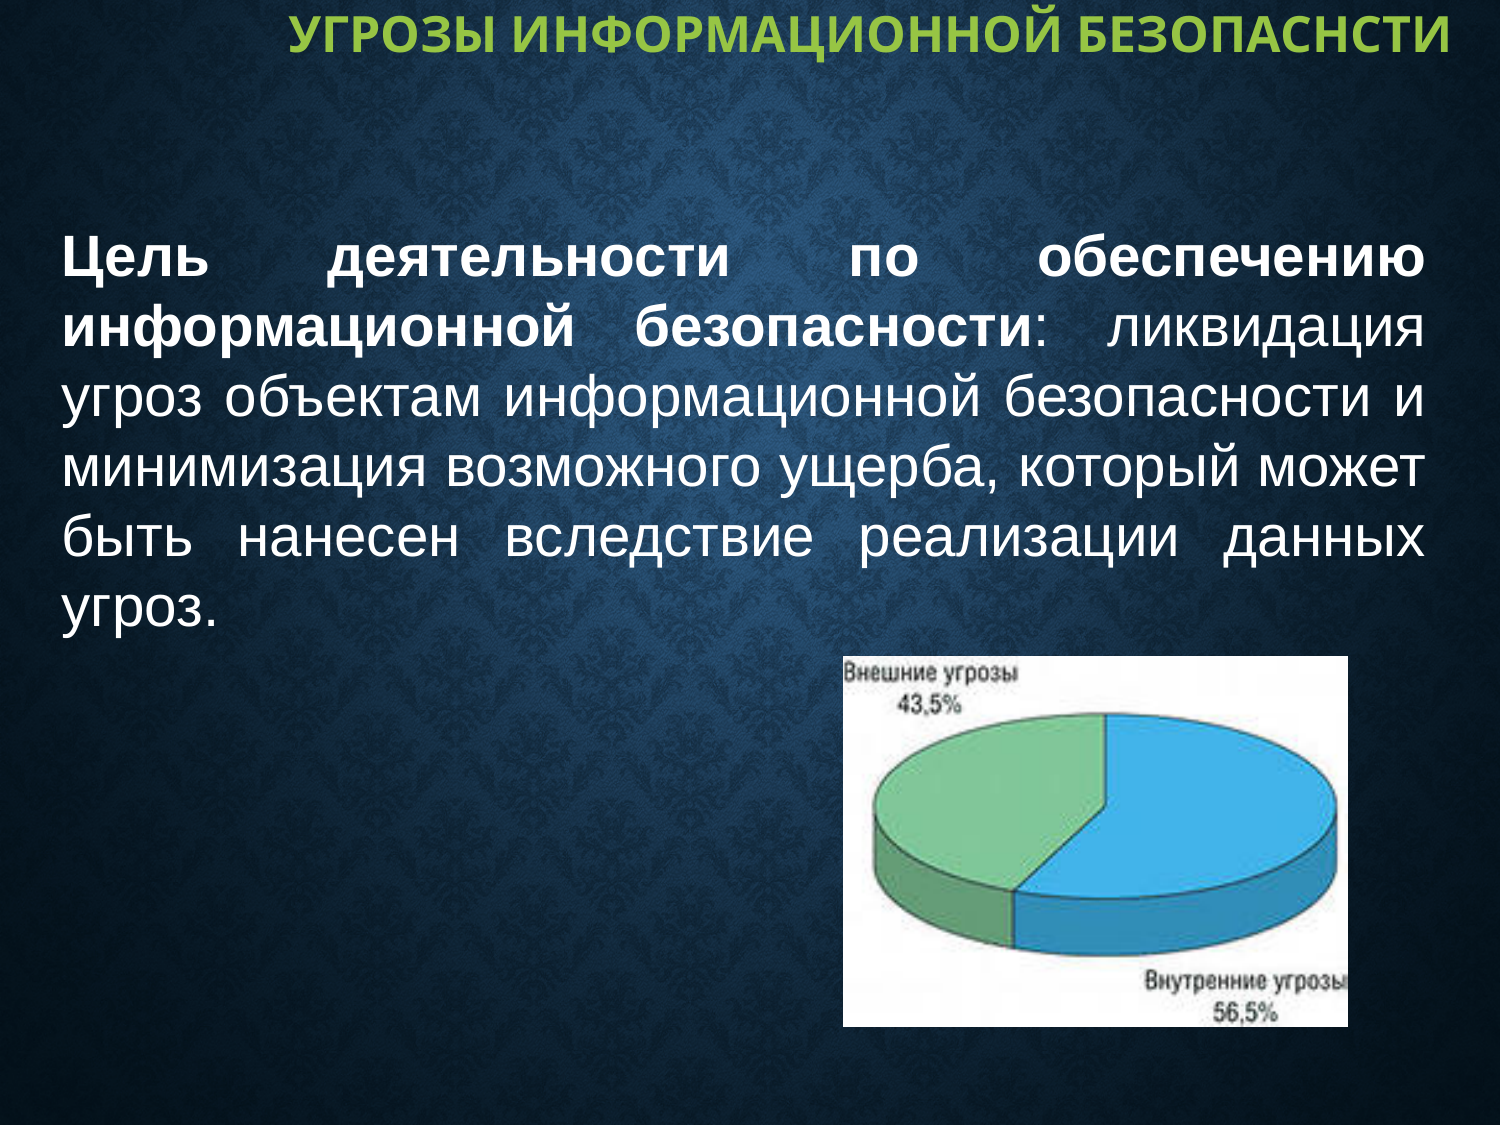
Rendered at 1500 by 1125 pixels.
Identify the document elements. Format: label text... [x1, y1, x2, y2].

text_box Цель деятельности по обеспечению информационной безопасности: ликвидация угроз объектам информационной безопасности и минимизация возможного ущерба, который может быть нанесен вследствие реализации данных угроз. [46, 210, 1442, 646]
picture [843, 655, 1349, 1028]
title УГРОЗЫ ИНФОРМАЦИОННОЙ БЕЗОПАСНСТИ [257, 0, 1484, 73]
